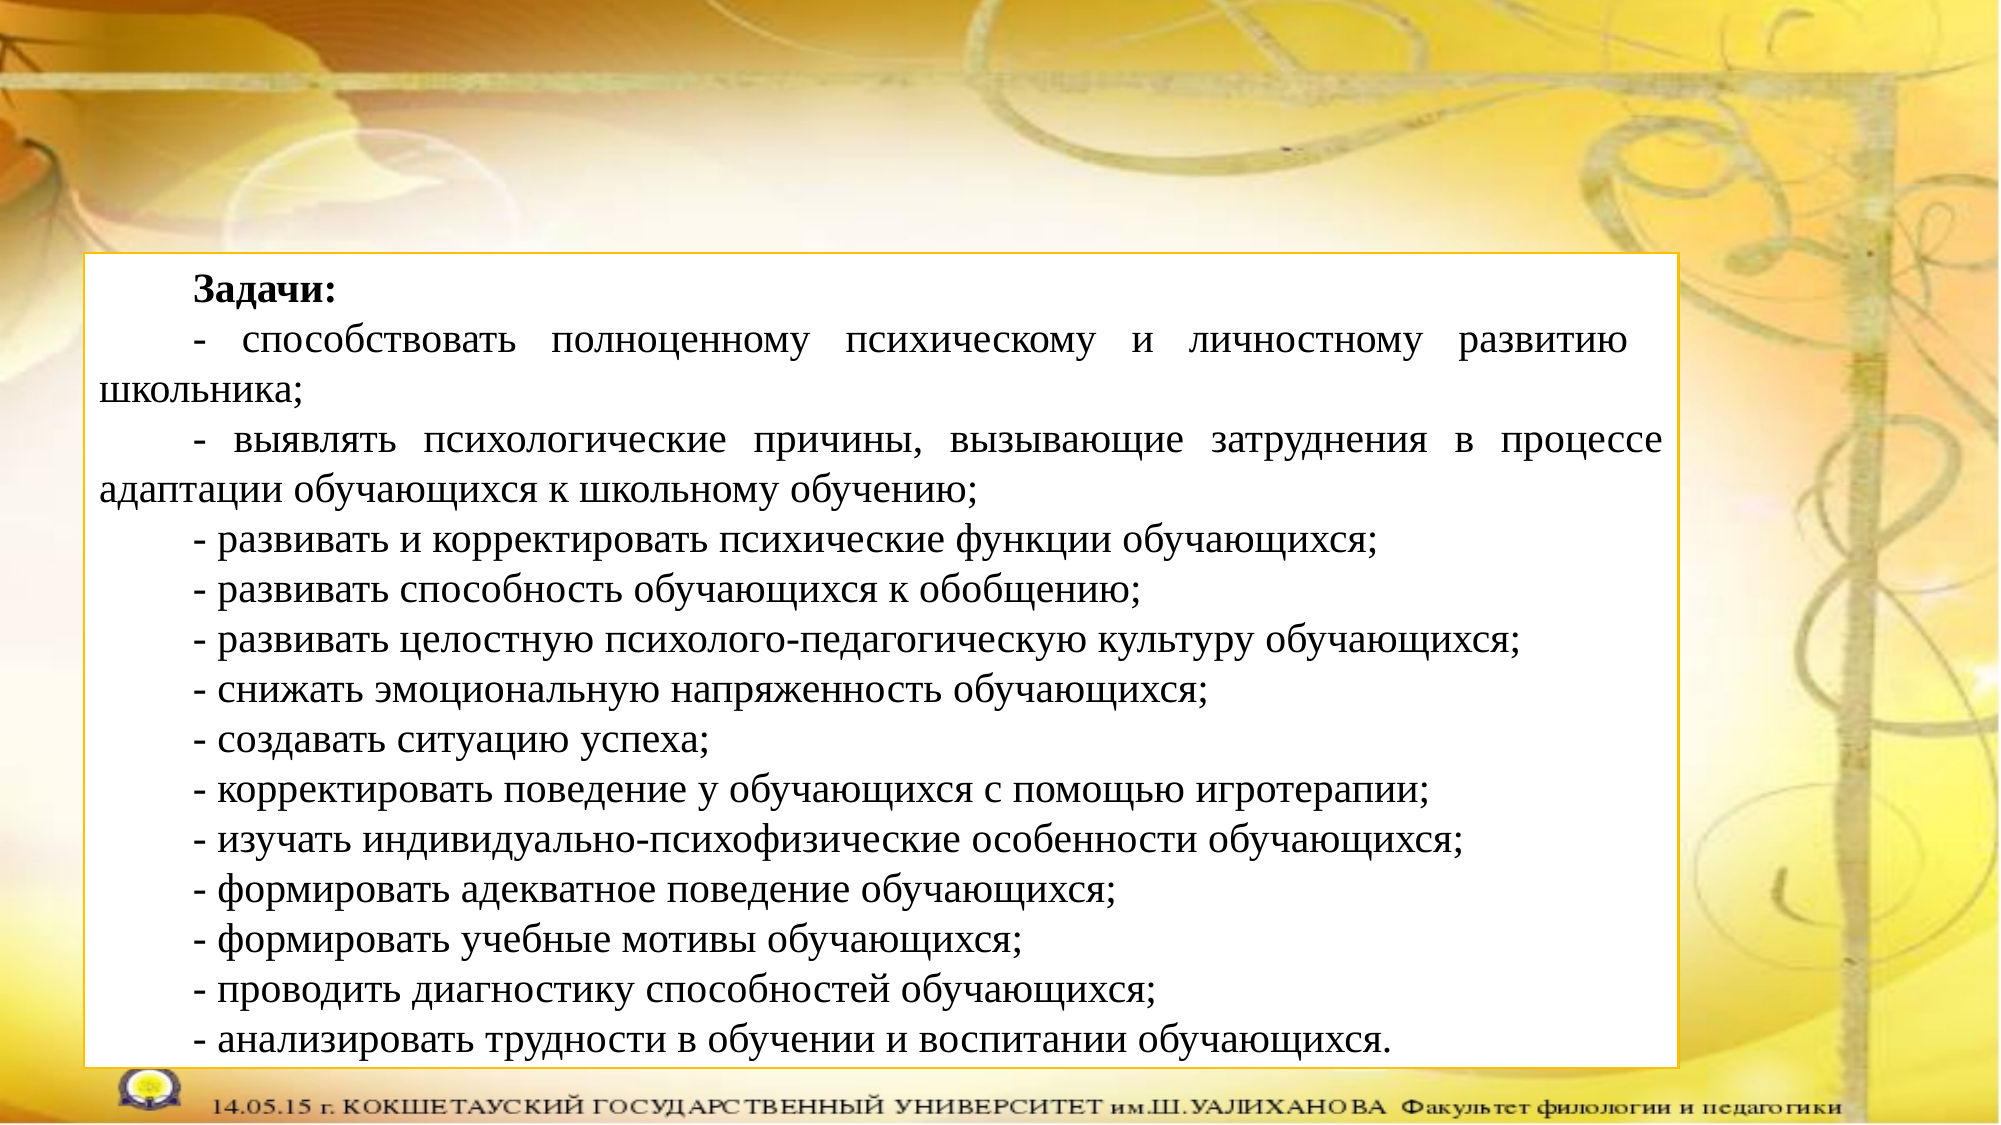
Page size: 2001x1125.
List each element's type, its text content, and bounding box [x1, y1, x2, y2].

picture [0, 0, 2001, 1125]
text_box Задачи: - способствовать полноценному психическому и личностному развитию школьника; - выявлять психологические причины, вызывающие затруднения в процессе адаптации обучающихся к школьному обучению; - развивать и корректировать психические функции обучающихся; - развивать способность обучающихся к обобщению; - развивать целостную психолого-педагогическую культуру обучающихся; - снижать эмоциональную напряженность обучающихся; - создавать ситуацию успеха; - корректировать поведение у обучающихся с помощью игротерапии; - изучать индивидуально-психофизические особенности обучающихся; - формировать адекватное поведение обучающихся; - формировать учебные мотивы обучающихся; - проводить диагностику способностей обучающихся; - анализировать трудности в обучении и воспитании обучающихся. [83, 252, 1680, 1069]
